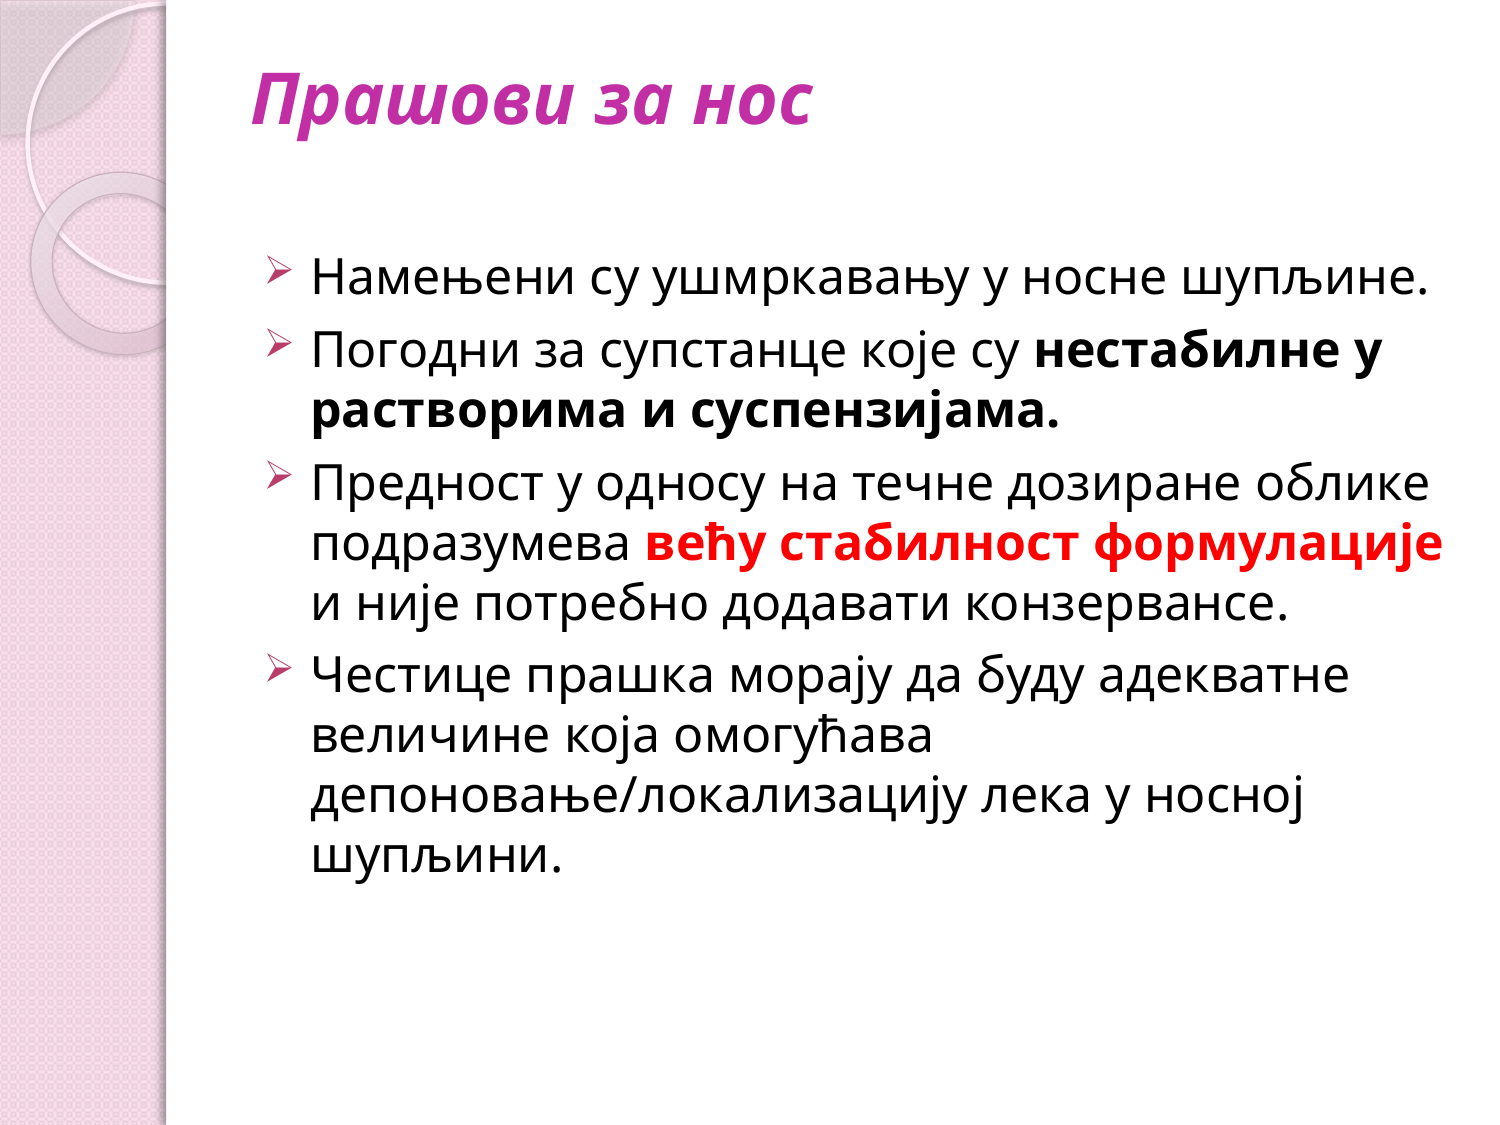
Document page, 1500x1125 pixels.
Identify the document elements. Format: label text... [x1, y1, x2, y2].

list Намењени су ушмркавању у носне шупљине. Погодни за супстанце које су нестабилне у растворима и суспензијама. Предност у односу на течне дозиране облике подразумева већу стабилност формулације и није потребно додавати конзервансе. Честице прашка морају да буду адекватне величине која омогућава депоновање/локализацију лека у носној шупљини. [235, 237, 1466, 1025]
title Прашови за нос [235, 45, 1466, 233]
